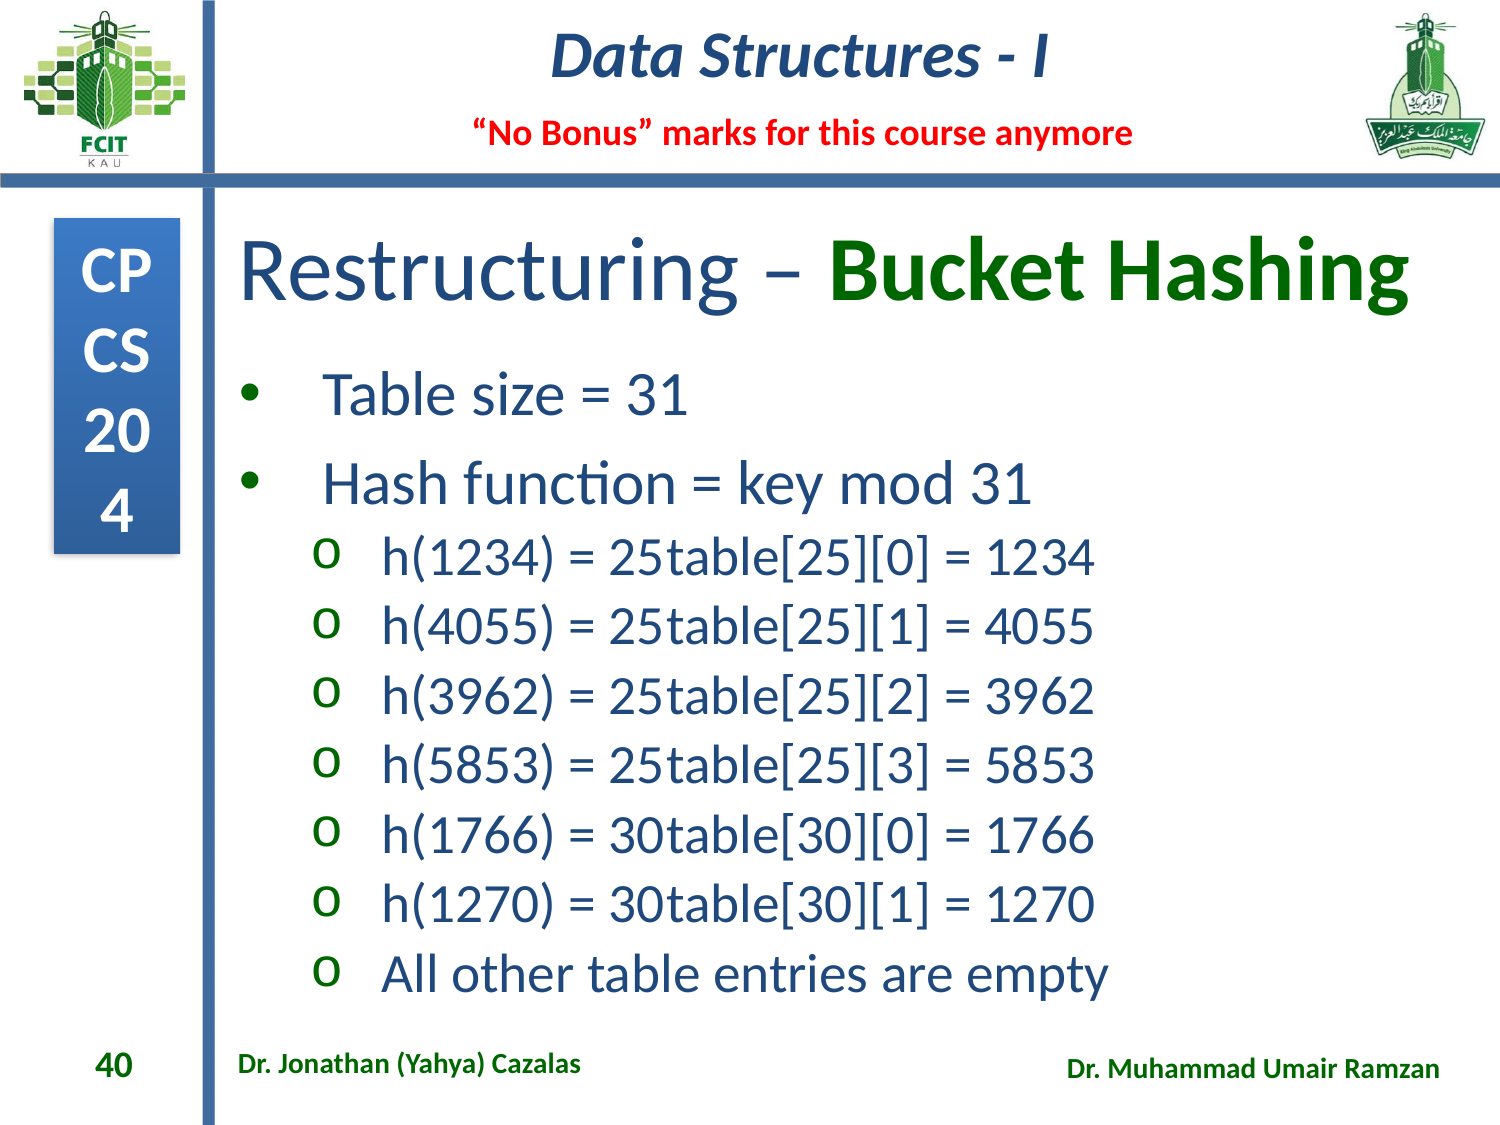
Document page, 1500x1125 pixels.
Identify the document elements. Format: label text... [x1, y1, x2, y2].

title Restructuring – Bucket Hashing [223, 204, 1484, 337]
list Table size = 31 Hash function = key mod 31 h(1234) = 25 table[25][0] = 1234 h(4055) = 25 table[25][1] = 4055 h(3962) = 25 table[25][2] = 3962 h(5853) = 25 table[25][3] = 5853 h(1766) = 30 table[30][0] = 1766 h(1270) = 30 table[30][1] = 1270 All other table entries are empty [223, 353, 1484, 1014]
slide_number 40 [35, 1032, 193, 1092]
picture [1361, 11, 1487, 162]
picture [24, 6, 185, 167]
